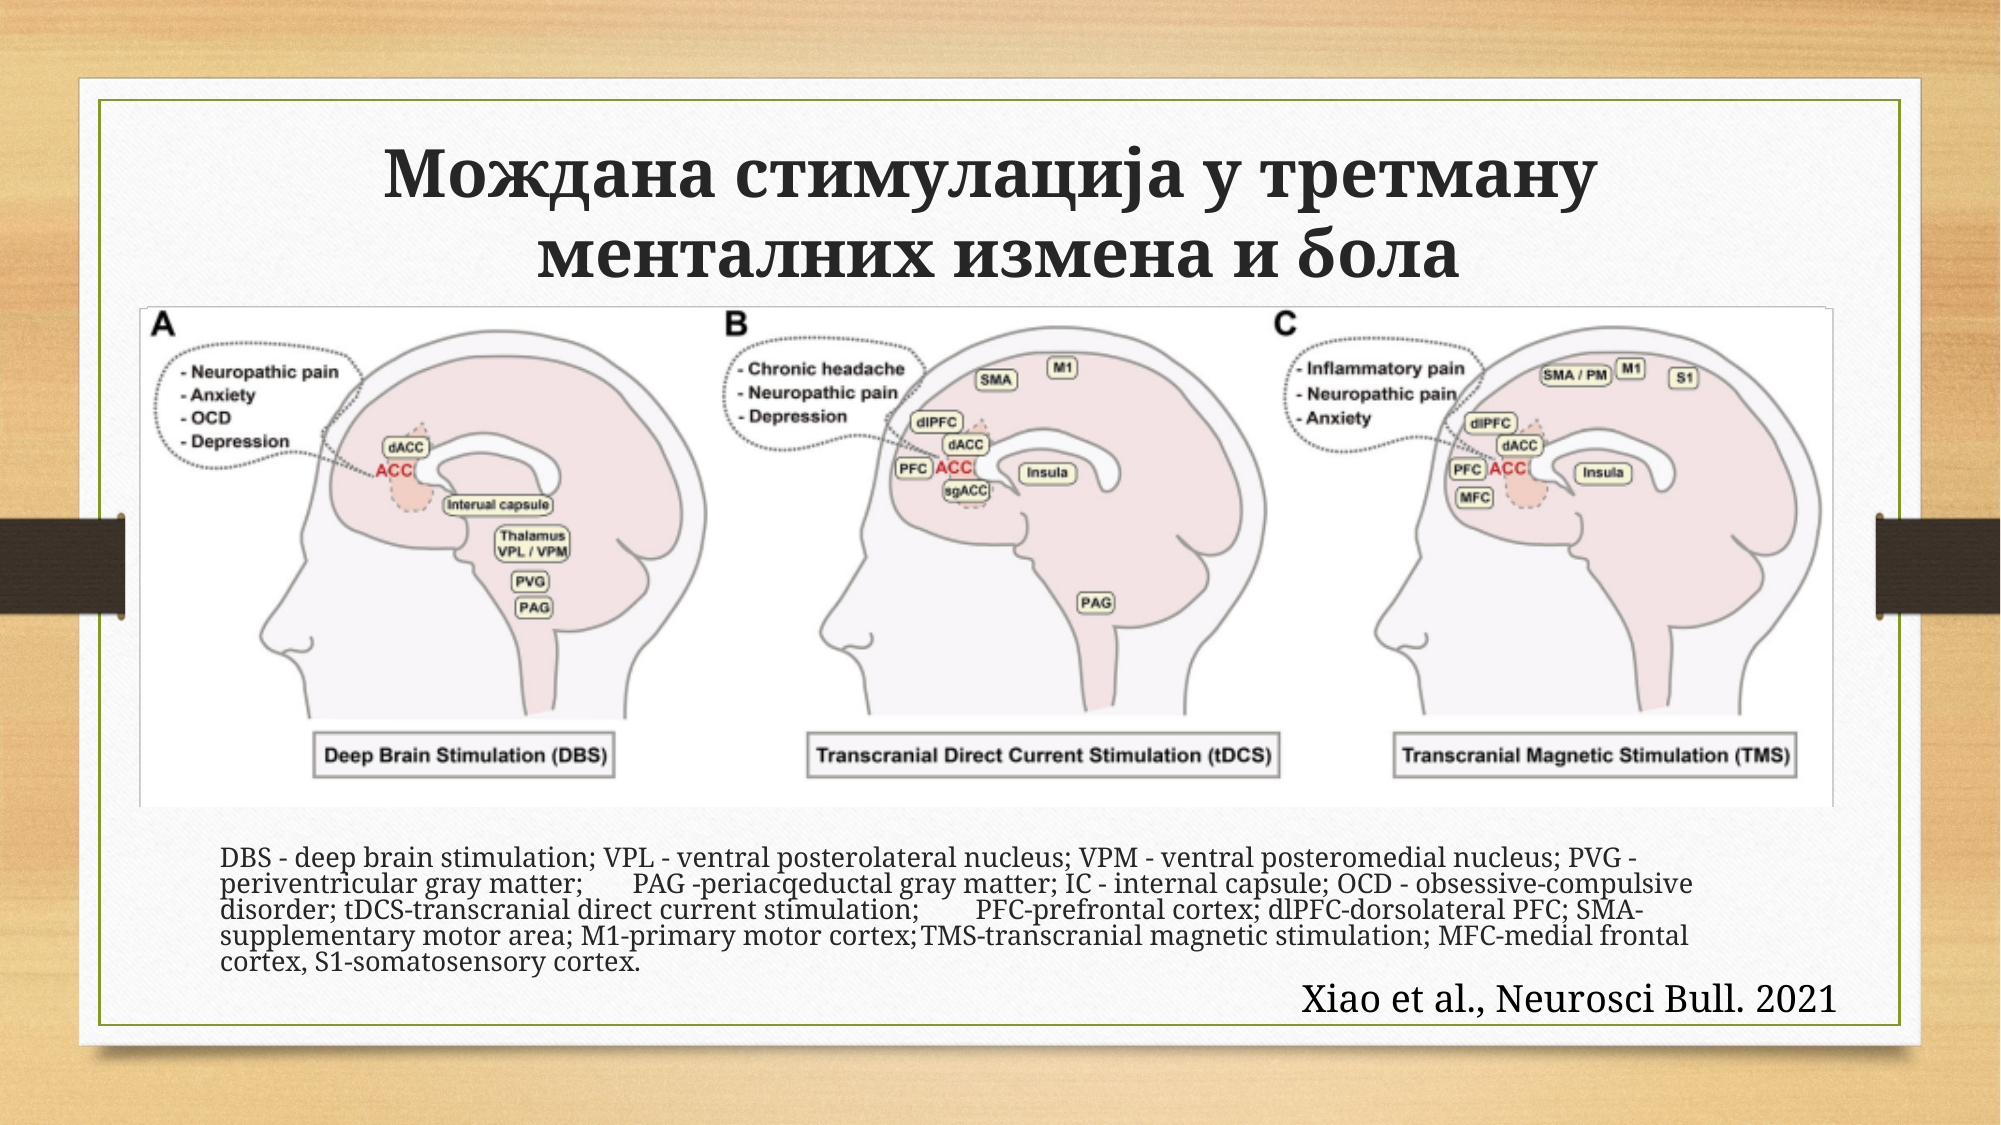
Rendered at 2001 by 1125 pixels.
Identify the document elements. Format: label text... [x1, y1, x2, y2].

picture [0, 0, 2001, 1125]
title Мождана стимулација у третману менталних измена и бола [211, 103, 1788, 281]
text_box Xiao et al., Neurosci Bull. 2021 [1143, 967, 1848, 1028]
list DBS - deep brain stimulation; VPL - ventral posterolateral nucleus; VPM - ventral posteromedial nucleus; PVG - periventricular gray matter; PAG -periacqeductal gray matter; IC - internal capsule; OCD - obsessive-compulsive disorder; tDCS-transcranial direct current stimulation; PFC-prefrontal cortex; dlPFC-dorsolateral PFC; SMA-supplementary motor area; M1-primary motor cortex; TMS-transcranial magnetic stimulation; MFC-medial frontal cortex, S1-somatosensory cortex. [211, 808, 1788, 1022]
